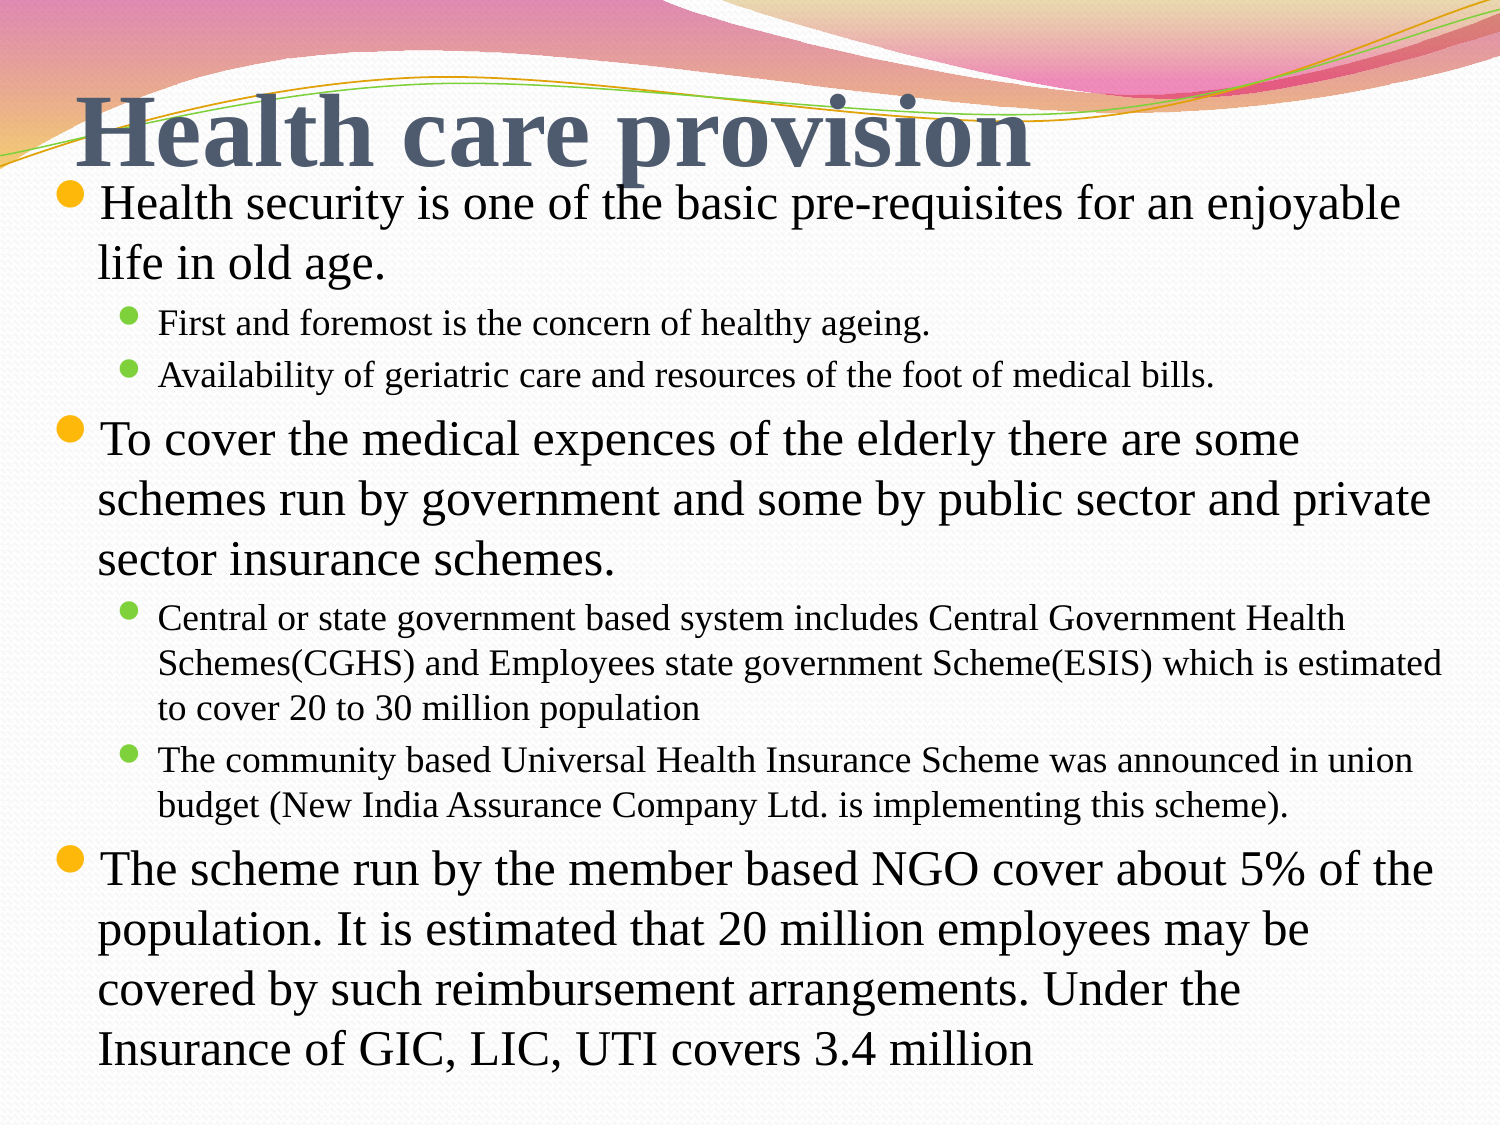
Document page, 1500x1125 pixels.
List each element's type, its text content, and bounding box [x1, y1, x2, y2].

title Health care provision [74, 0, 1426, 162]
list Health security is one of the basic pre-requisites for an enjoyable life in old age. First and foremost is the concern of healthy ageing. Availability of geriatric care and resources of the foot of medical bills. To cover the medical expences of the elderly there are some schemes run by government and some by public sector and private sector insurance schemes. Central or state government based system includes Central Government Health Schemes(CGHS) and Employees state government Scheme(ESIS) which is estimated to cover 20 to 30 million population The community based Universal Health Insurance Scheme was announced in union budget (New India Assurance Company Ltd. is implementing this scheme). The scheme run by the member based NGO cover about 5% of the population. It is estimated that 20 million employees may be covered by such reimbursement arrangements. Under the Insurance of GIC, LIC, UTI covers 3.4 million [37, 162, 1463, 1088]
